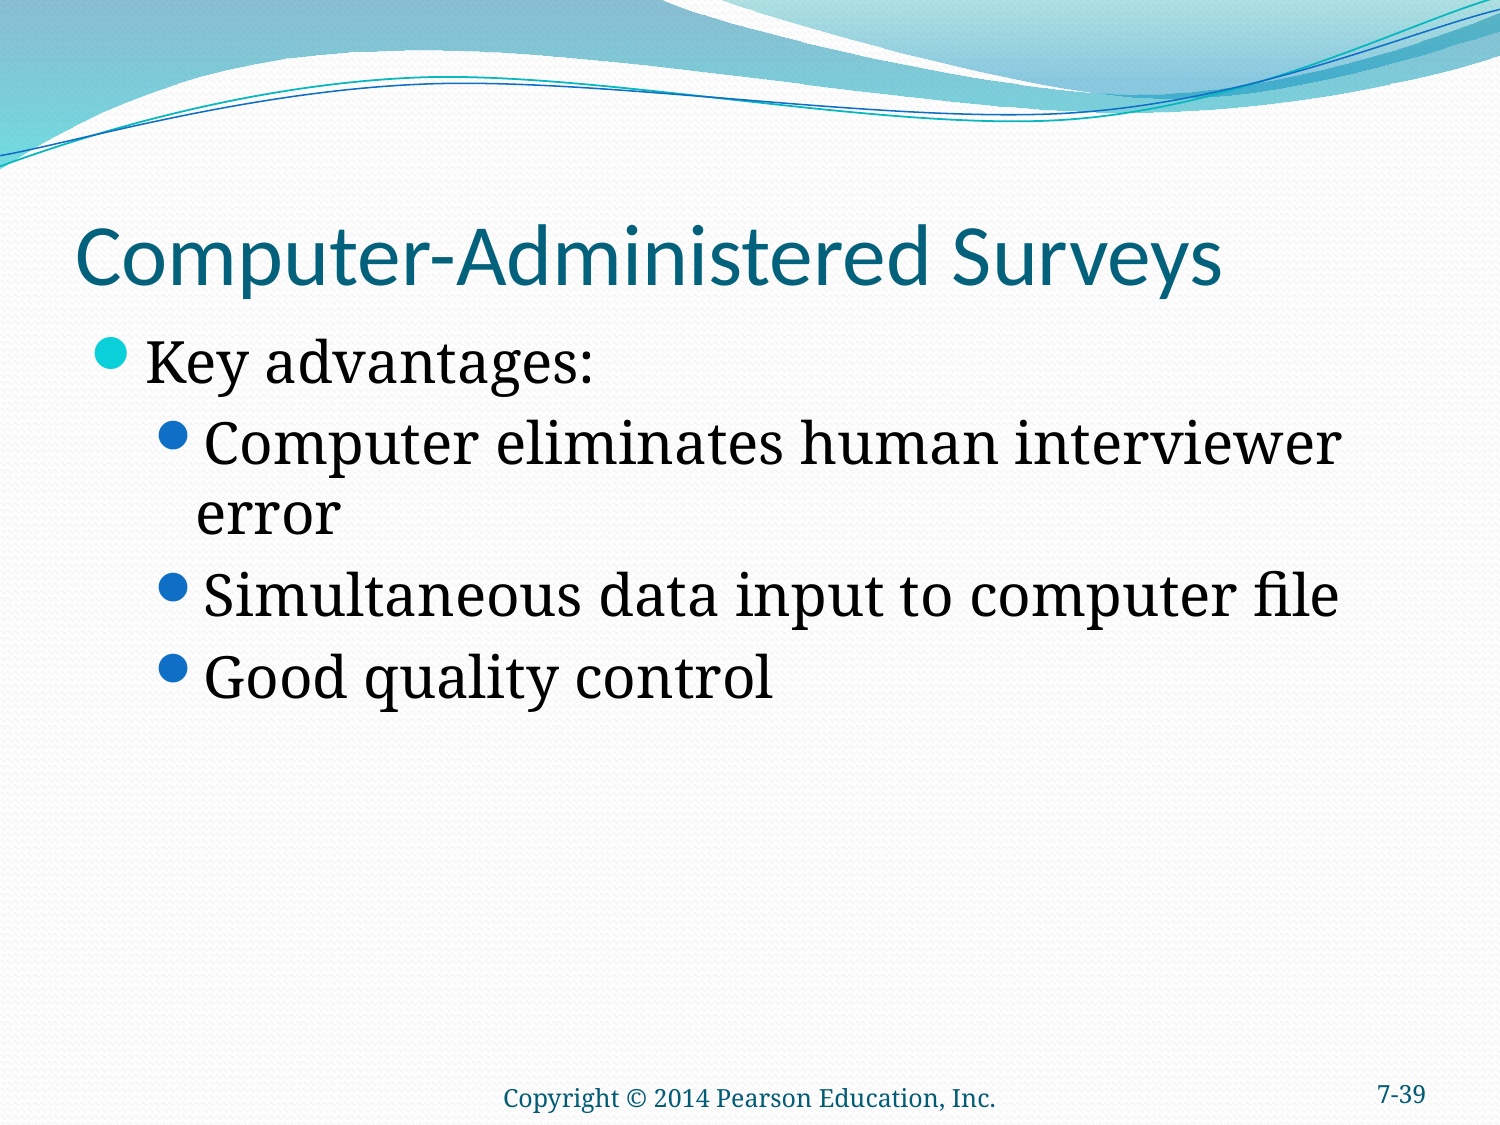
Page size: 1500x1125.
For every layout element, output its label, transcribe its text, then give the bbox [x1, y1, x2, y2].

title Computer-Administered Surveys [74, 115, 1426, 304]
list Key advantages: Computer eliminates human interviewer error Simultaneous data input to computer file Good quality control [74, 317, 1426, 1038]
